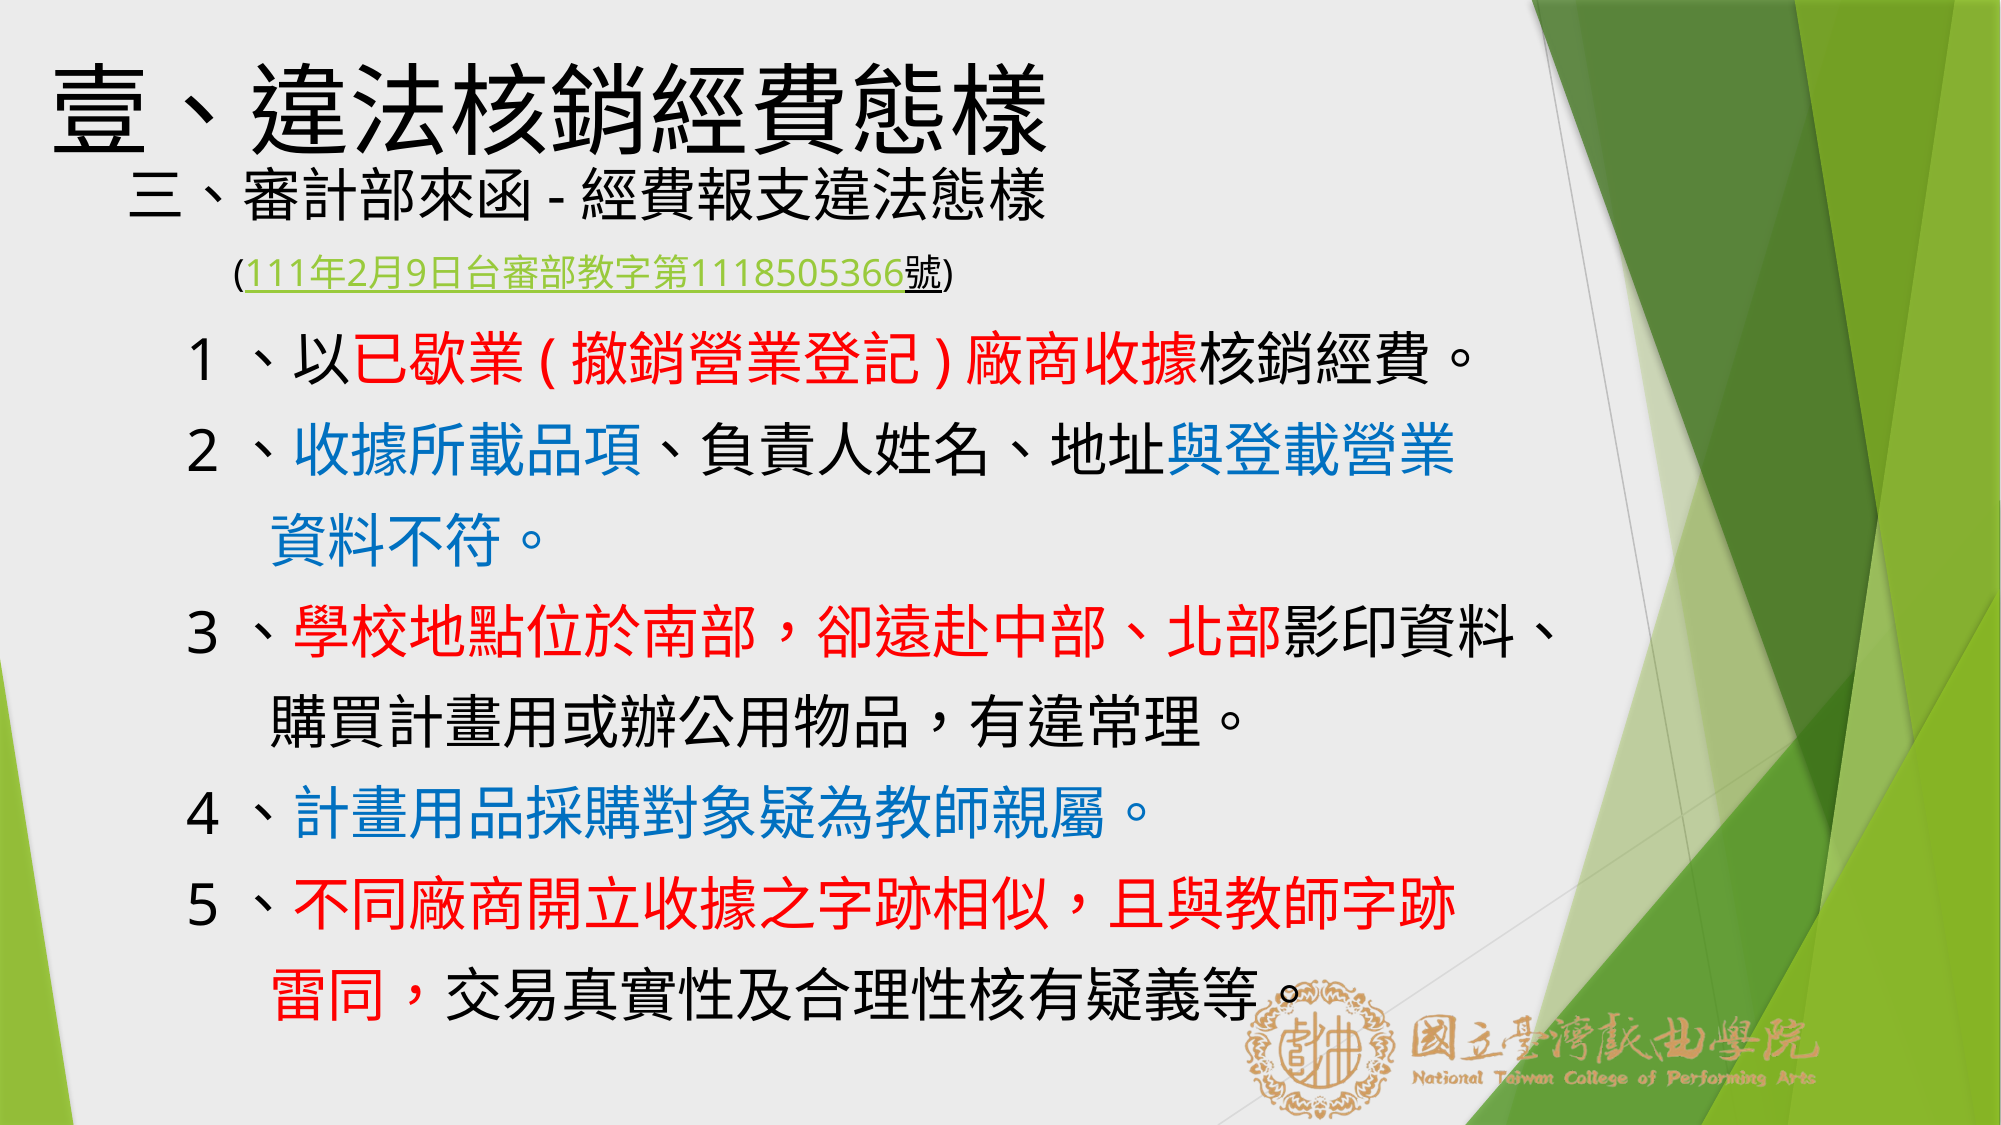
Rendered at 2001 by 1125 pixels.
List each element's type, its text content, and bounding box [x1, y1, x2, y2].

text_box 1、以已歇業(撤銷營業登記)廠商收據核銷經費。 2、收據所載品項、負責人姓名、地址與登載營業 資料不符。 3、學校地點位於南部，卻遠赴中部、北部影印資料、 購買計畫用或辦公用物品，有違常理。 4、計畫用品採購對象疑為教師親屬。 5、不同廠商開立收據之字跡相似，且與教師字跡 雷同，交易真實性及合理性核有疑義等。 [111, 314, 1650, 1036]
picture [1228, 974, 1835, 1125]
title 壹、違法核銷經費態樣 [34, 39, 1445, 204]
list 三、審計部來函-經費報支違法態樣 (111年2月9日台審部教字第1118505366號) [111, 151, 1588, 314]
